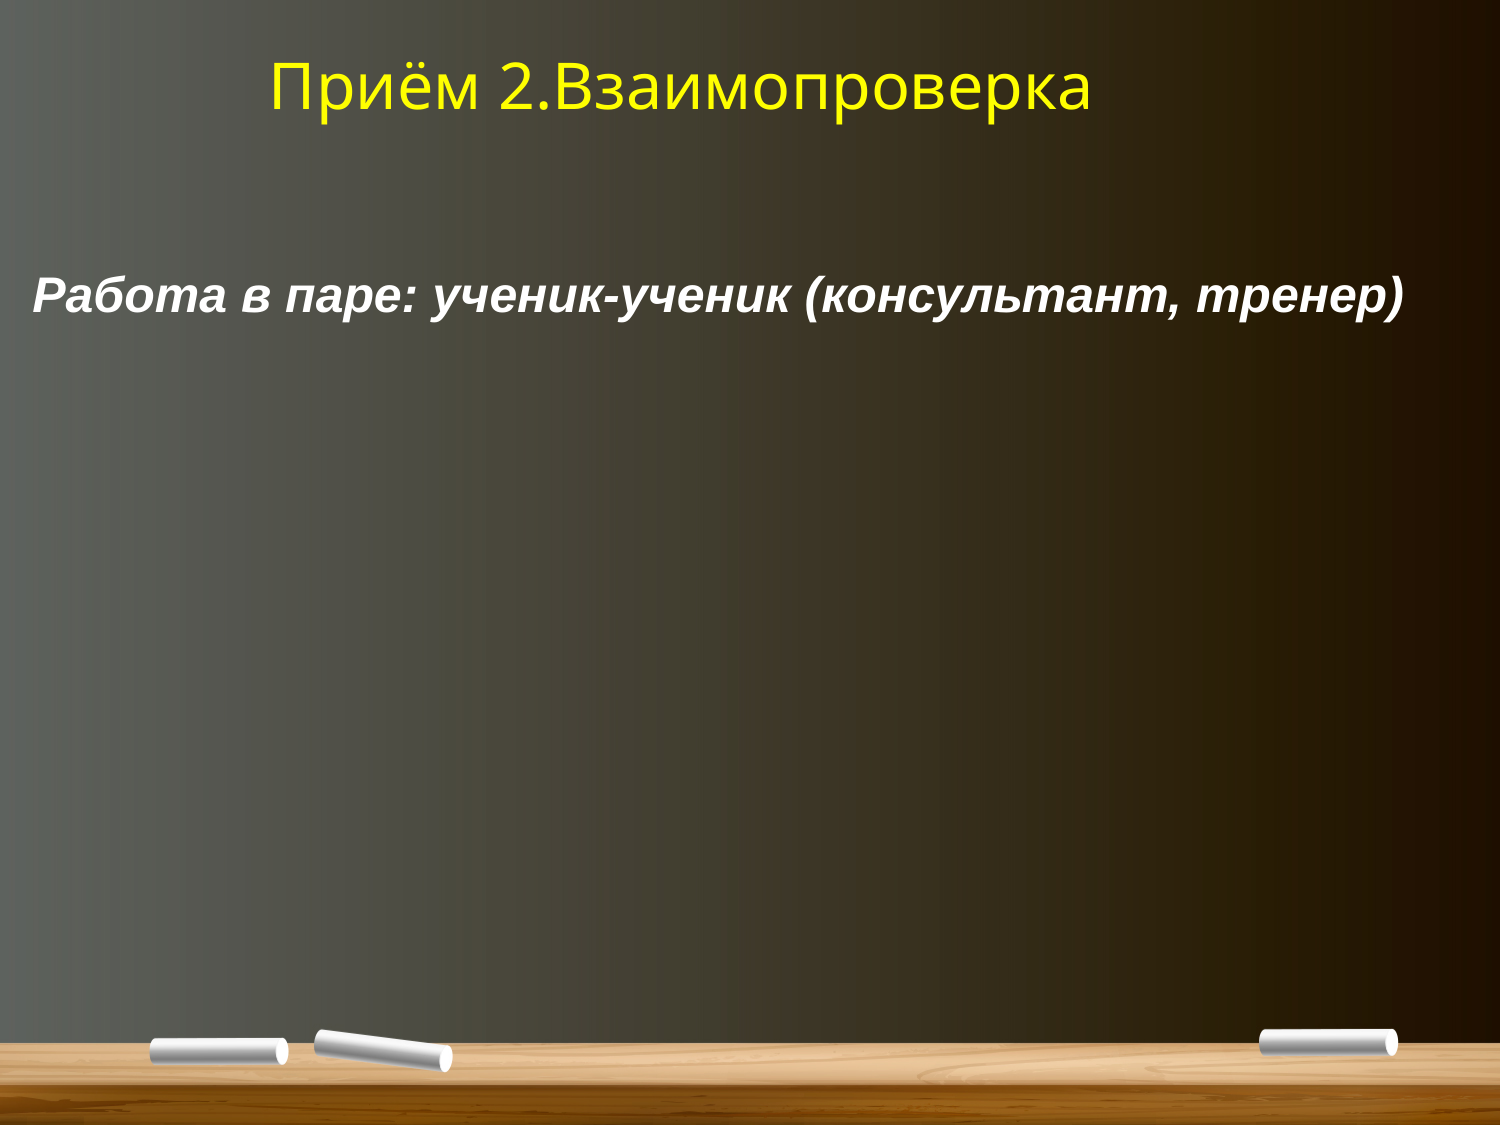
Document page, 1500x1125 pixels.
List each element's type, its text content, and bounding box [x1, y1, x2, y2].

picture [0, 0, 1500, 1125]
title Приём 2.Взаимопроверка [253, 5, 1447, 172]
text_box Работа в паре: ученик-ученик (консультант, тренер) [17, 255, 1447, 331]
